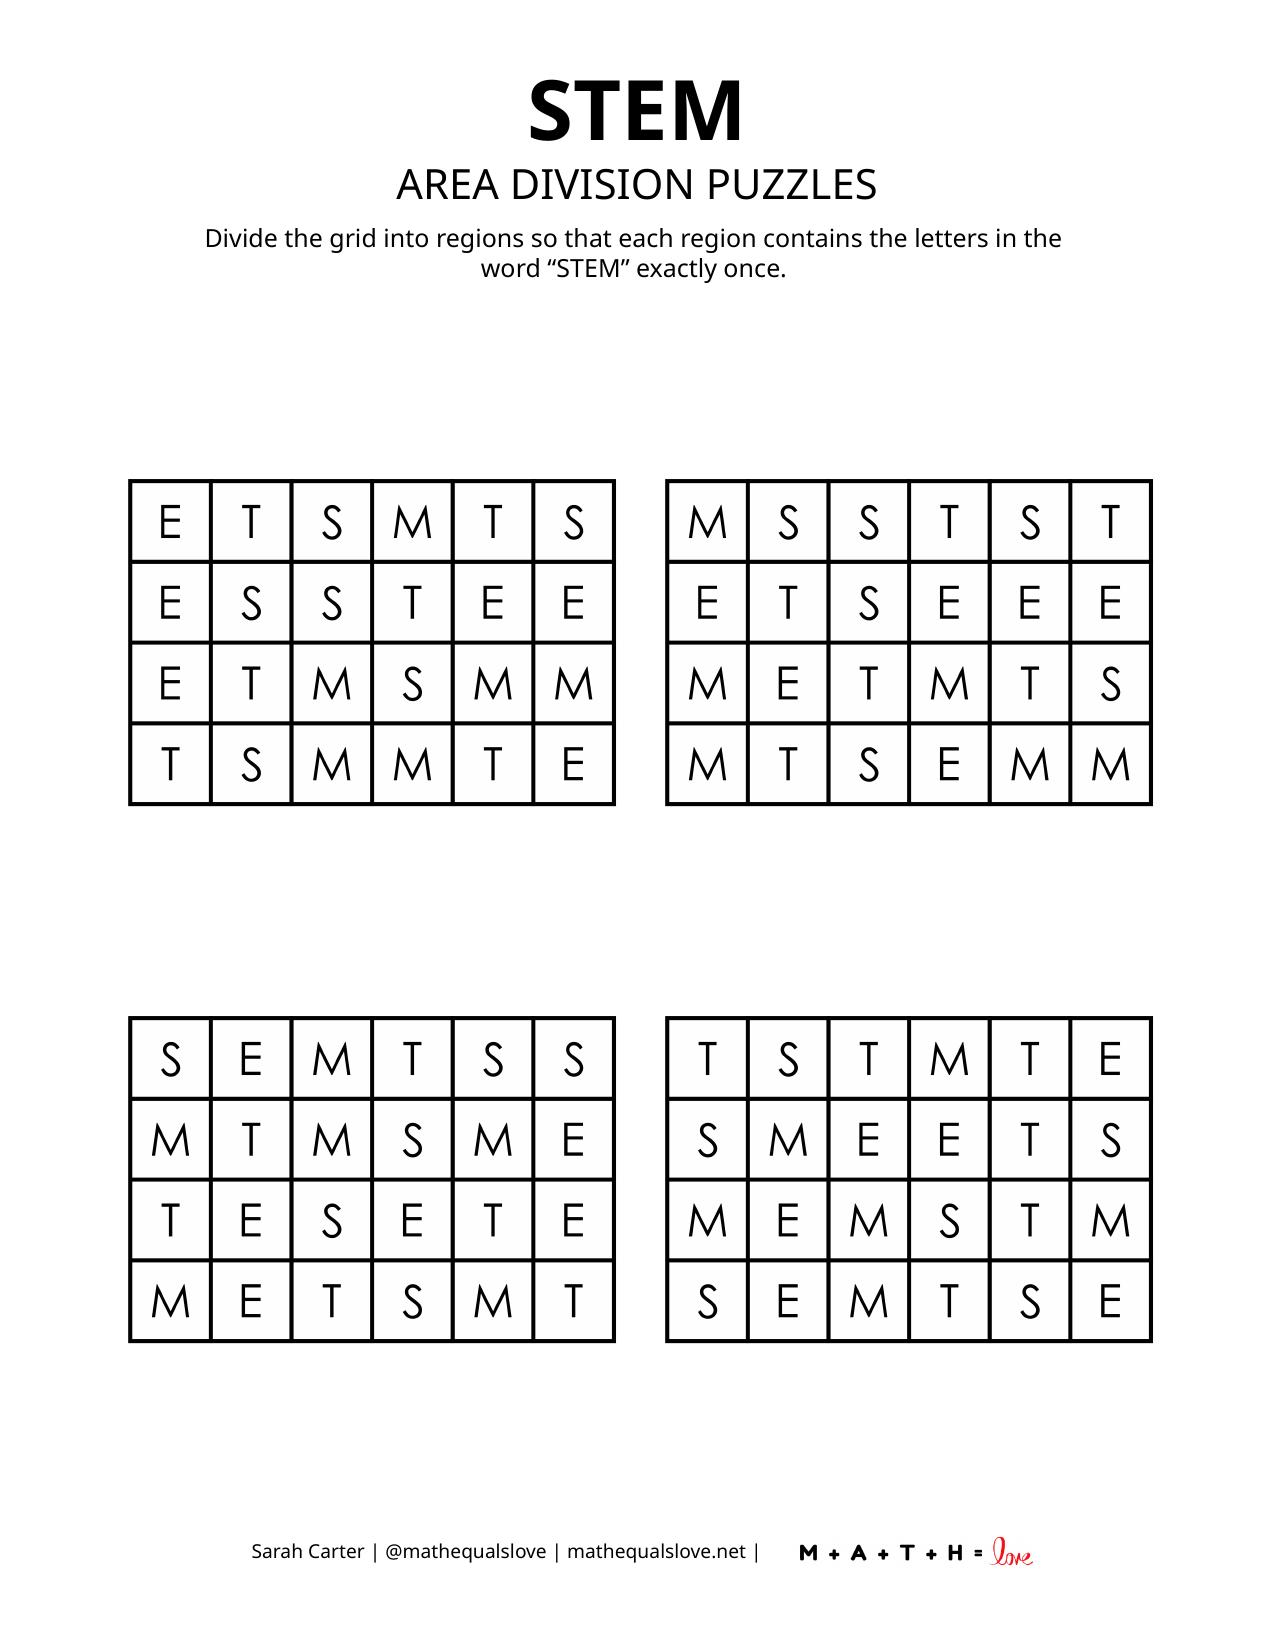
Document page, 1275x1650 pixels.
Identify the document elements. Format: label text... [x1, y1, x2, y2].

picture [125, 477, 619, 809]
text_box Divide the grid into regions so that each region contains the letters in the word “STEM” exactly once. [0, 214, 1275, 290]
text_box Sarah Carter | @mathequalslove | mathequalslove.net | [236, 1532, 1071, 1570]
text_box STEM AREA DIVISION PUZZLES [77, 50, 1198, 214]
picture [662, 1014, 1155, 1346]
picture [662, 477, 1155, 809]
picture [790, 1534, 1039, 1569]
picture [125, 1014, 619, 1346]
